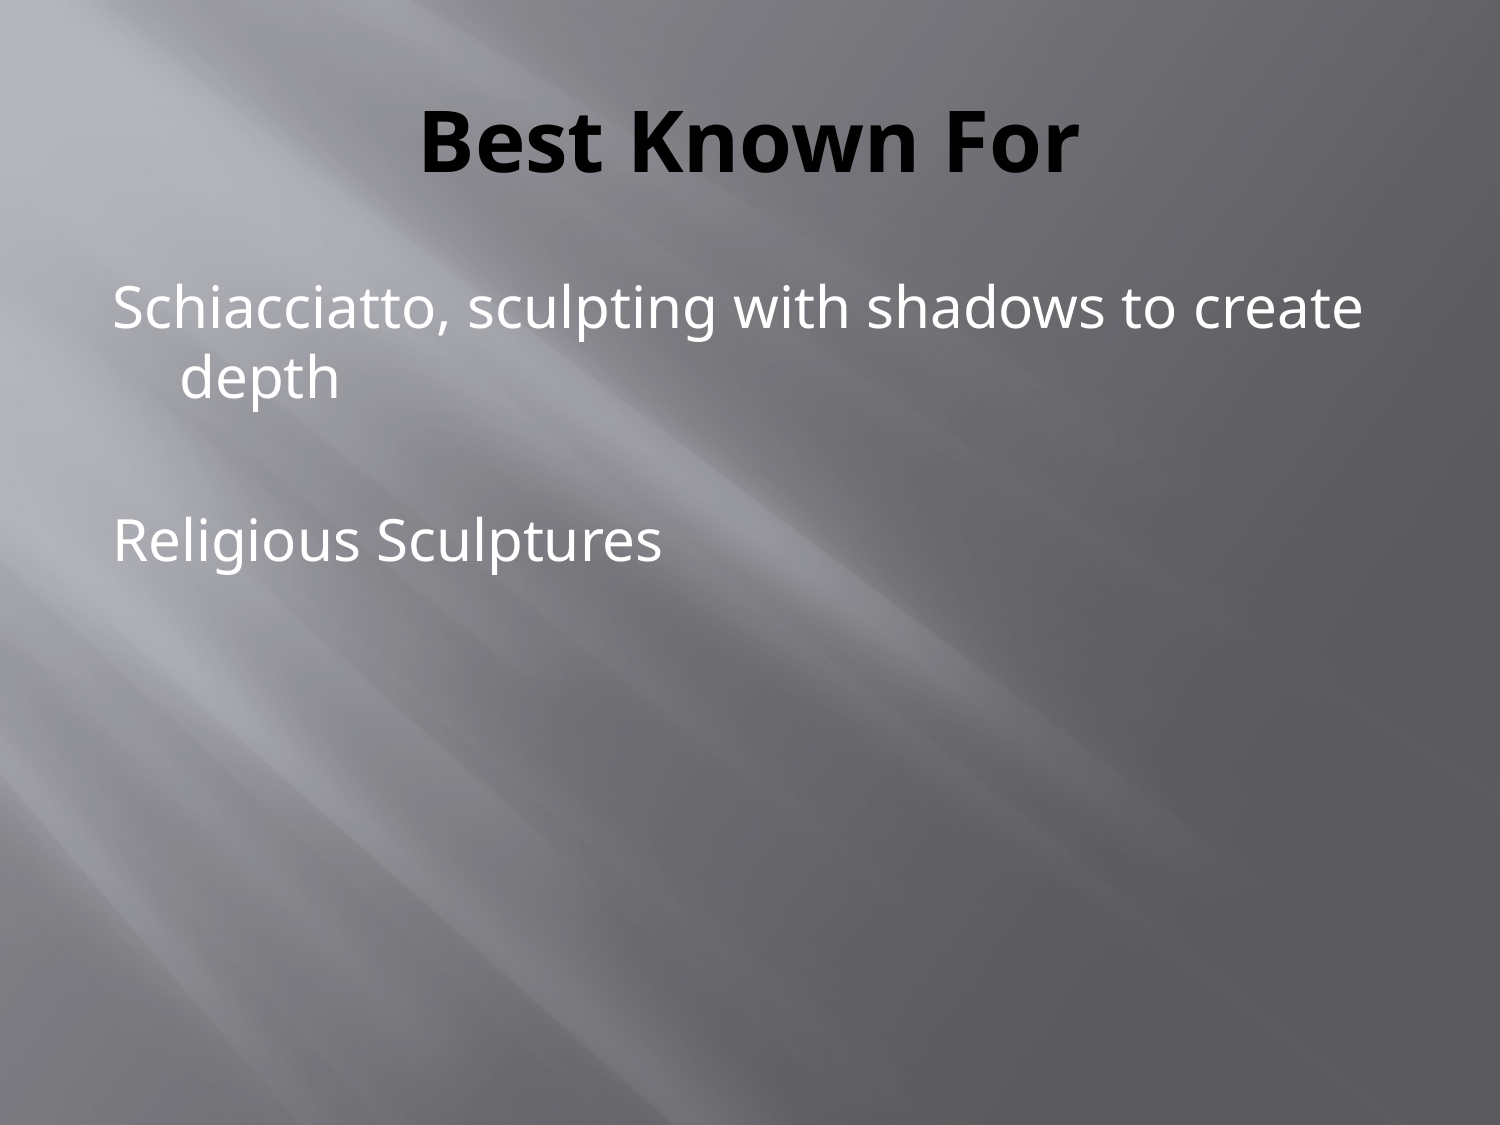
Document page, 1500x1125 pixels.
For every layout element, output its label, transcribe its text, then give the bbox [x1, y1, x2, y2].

list Schiacciatto, sculpting with shadows to create depth Religious Sculptures [75, 262, 1425, 1035]
title Best Known For [75, 45, 1425, 233]
